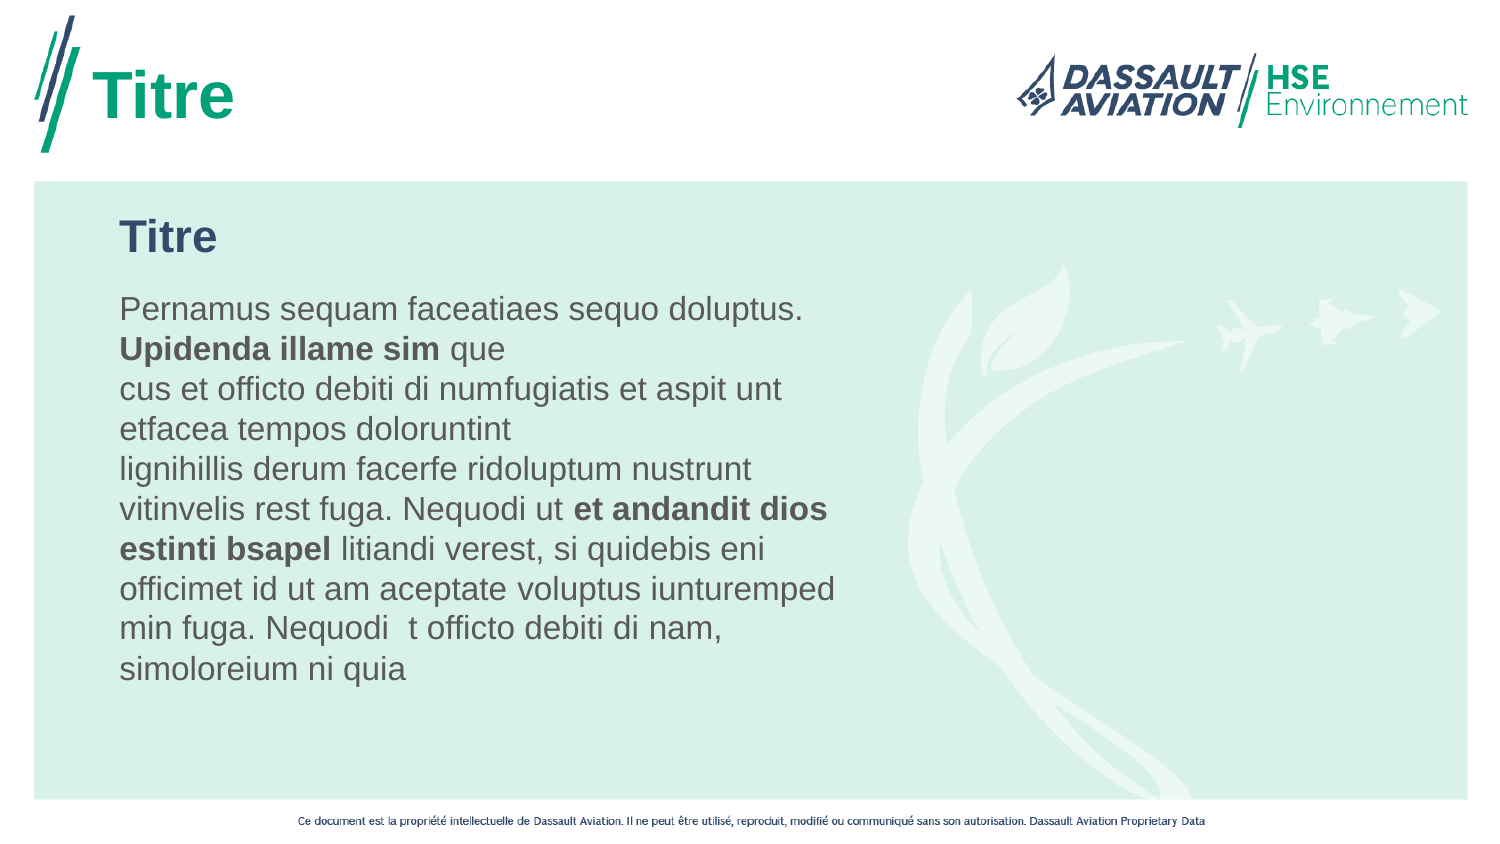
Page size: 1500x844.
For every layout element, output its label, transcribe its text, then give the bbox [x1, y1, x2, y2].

text_box Titre [104, 199, 1255, 269]
text_box Titre [77, 44, 251, 140]
picture [0, 0, 1500, 844]
text_box Pernamus sequam faceatiaes sequo doluptus. Upidenda illame sim que cus et officto debiti di numfugiatis et aspit unt etfacea tempos doloruntint lignihillis derum facerfe ridoluptum nustrunt vitinvelis rest fuga. Nequodi ut et andandit dios estinti bsapel litiandi verest, si quidebis eni officimet id ut am aceptate voluptus iunturemped min fuga. Nequodi t officto debiti di nam, simoloreium ni quia [104, 280, 892, 694]
